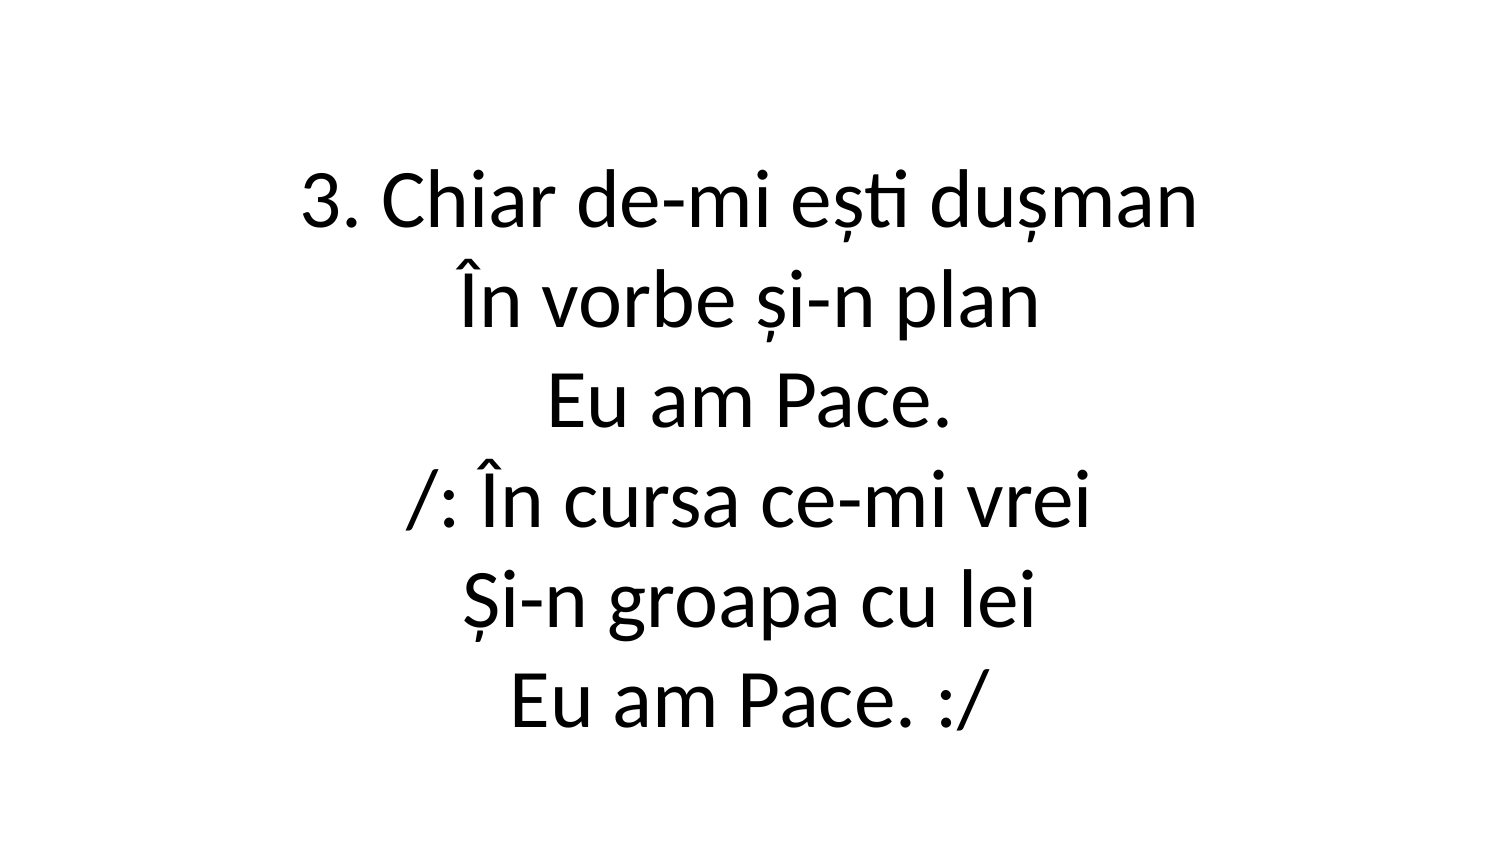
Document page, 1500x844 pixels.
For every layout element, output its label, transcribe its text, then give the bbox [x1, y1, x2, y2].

text_box 3. Chiar de-mi ești dușman În vorbe și-n plan Eu am Pace. /: În cursa ce-mi vrei Și-n groapa cu lei Eu am Pace. :/ [284, 92, 1216, 752]
